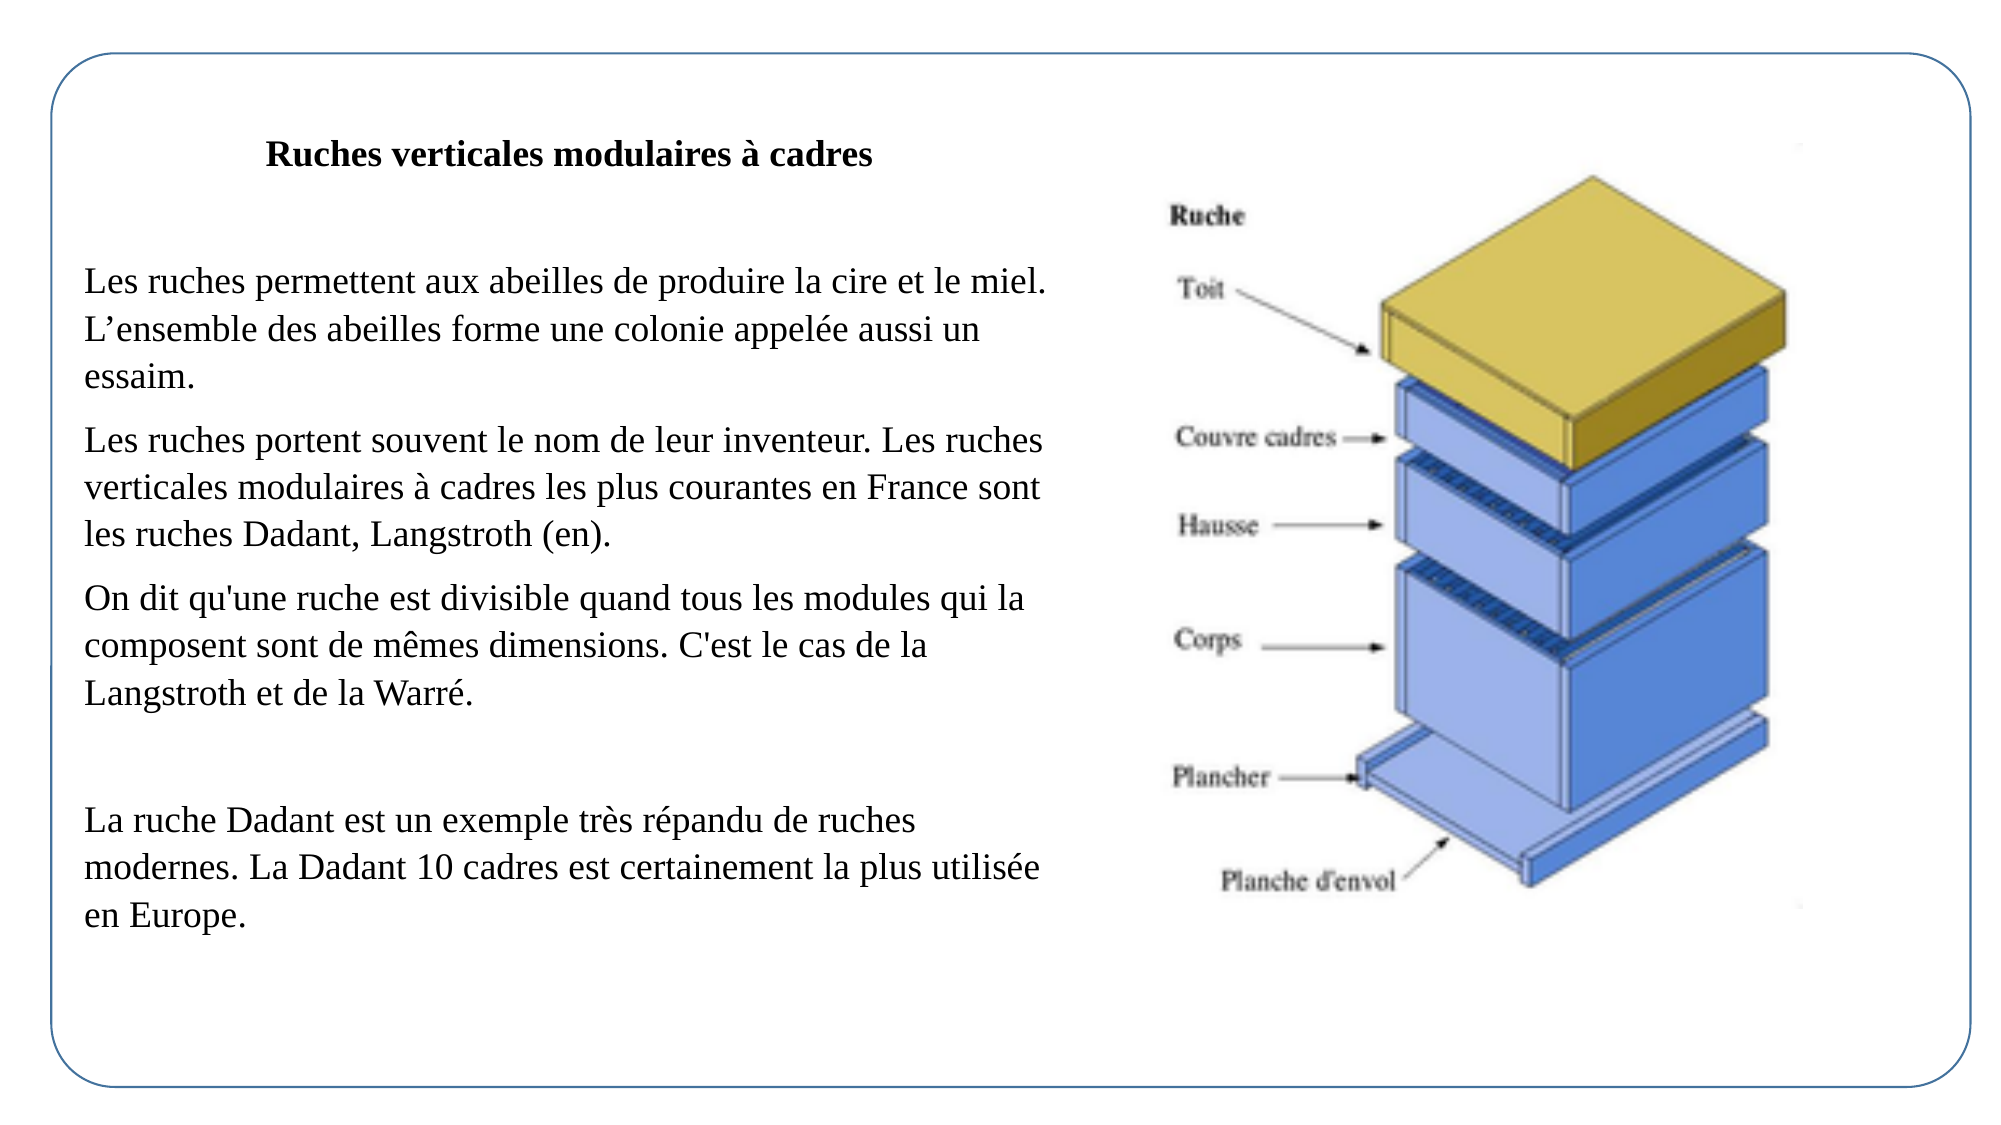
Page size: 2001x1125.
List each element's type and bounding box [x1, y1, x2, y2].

picture [1156, 143, 1803, 909]
text_box [50, 52, 1972, 1089]
